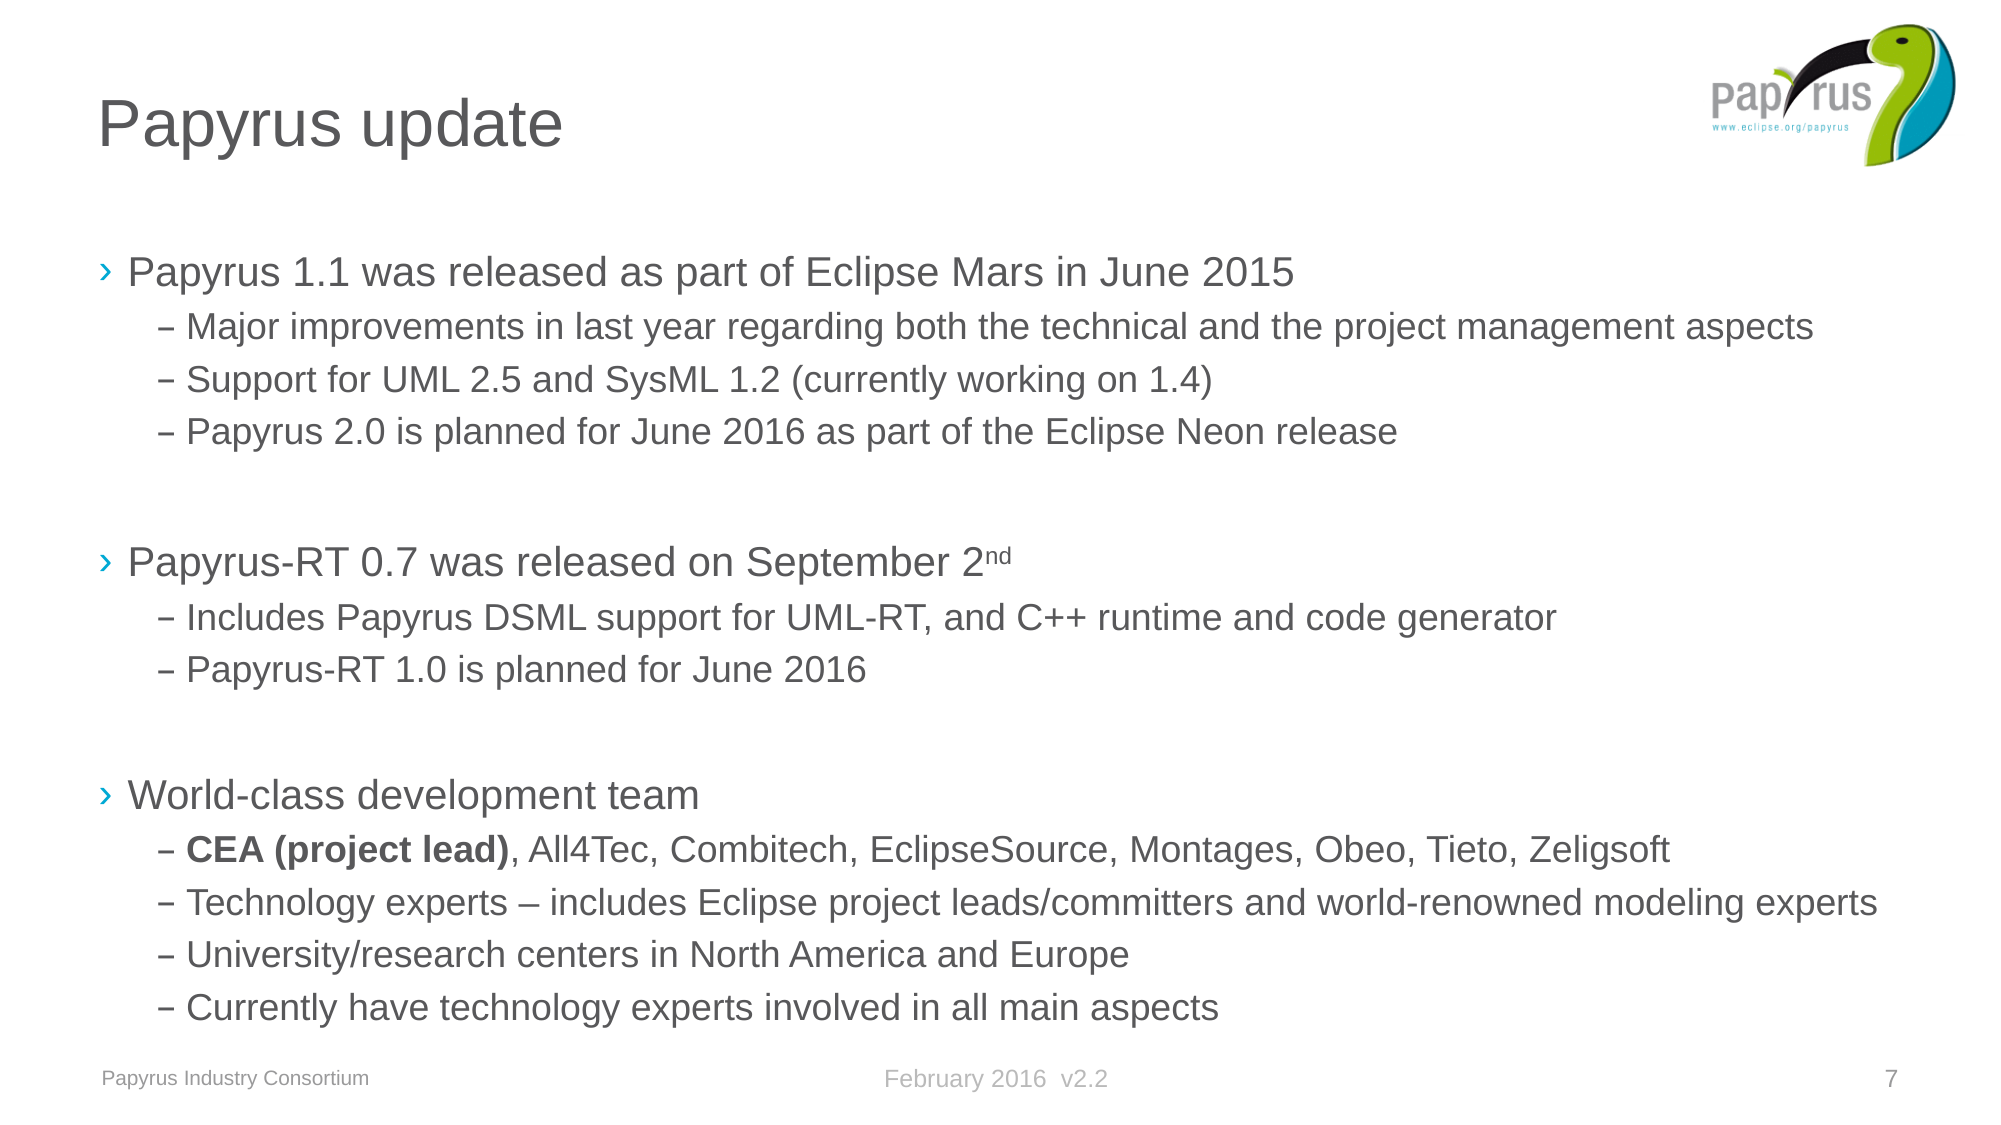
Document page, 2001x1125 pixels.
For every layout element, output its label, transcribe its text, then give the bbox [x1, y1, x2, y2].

picture [1703, 0, 1965, 225]
footer Papyrus Industry Consortium [86, 1055, 494, 1099]
list Papyrus 1.1 was released as part of Eclipse Mars in June 2015 Major improvements in last year regarding both the technical and the project management aspects Support for UML 2.5 and SysML 1.2 (currently working on 1.4) Papyrus 2.0 is planned for June 2016 as part of the Eclipse Neon release Papyrus-RT 0.7 was released on September 2nd Includes Papyrus DSML support for UML-RT, and C++ runtime and code generator Papyrus-RT 1.0 is planned for June 2016 World-class development team CEA (project lead), All4Tec, Combitech, EclipseSource, Montages, Obeo, Tieto, Zeligsoft Technology experts – includes Eclipse project leads/committers and world-renowned modeling experts University/research centers in North America and Europe Currently have technology experts involved in all main aspects [86, 244, 1914, 1012]
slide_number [832, 1055, 1168, 1099]
title Papyrus update [86, 39, 1726, 218]
slide_number 7 [1765, 1055, 1914, 1099]
